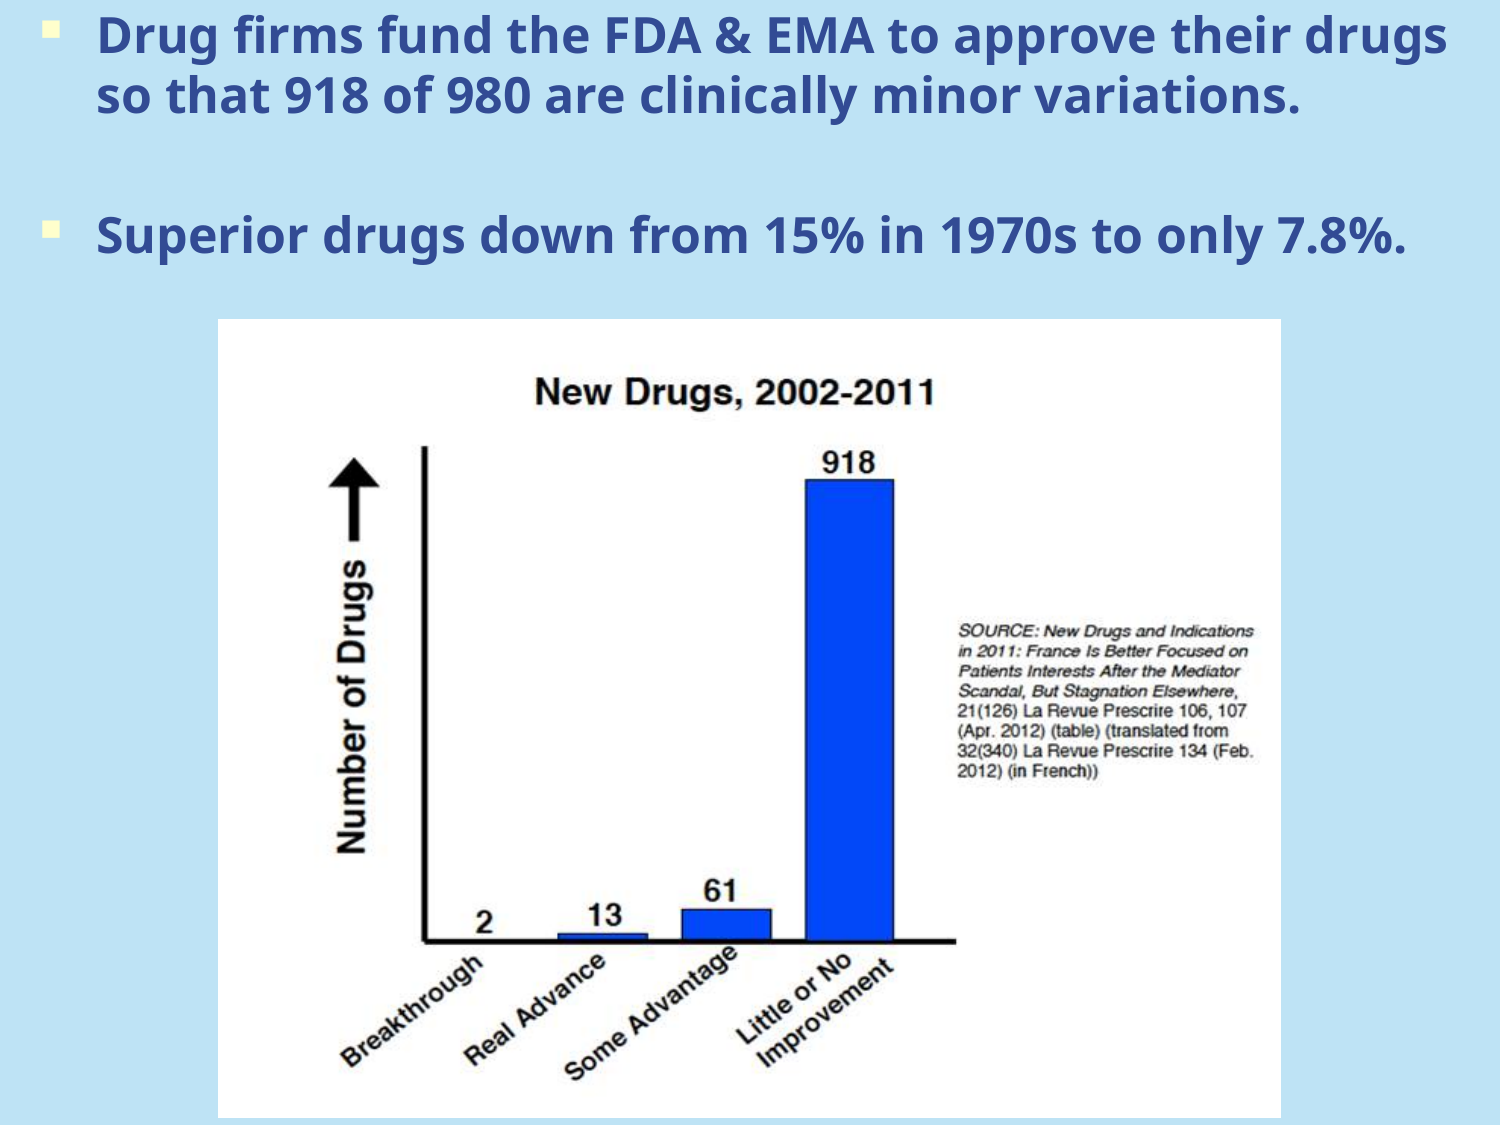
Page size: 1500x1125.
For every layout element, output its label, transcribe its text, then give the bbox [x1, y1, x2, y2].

picture [218, 318, 1282, 1119]
list Drug firms fund the FDA & EMA to approve their drugs so that 918 of 980 are clinically minor variations. Superior drugs down from 15% in 1970s to only 7.8%. [24, 0, 1475, 1084]
